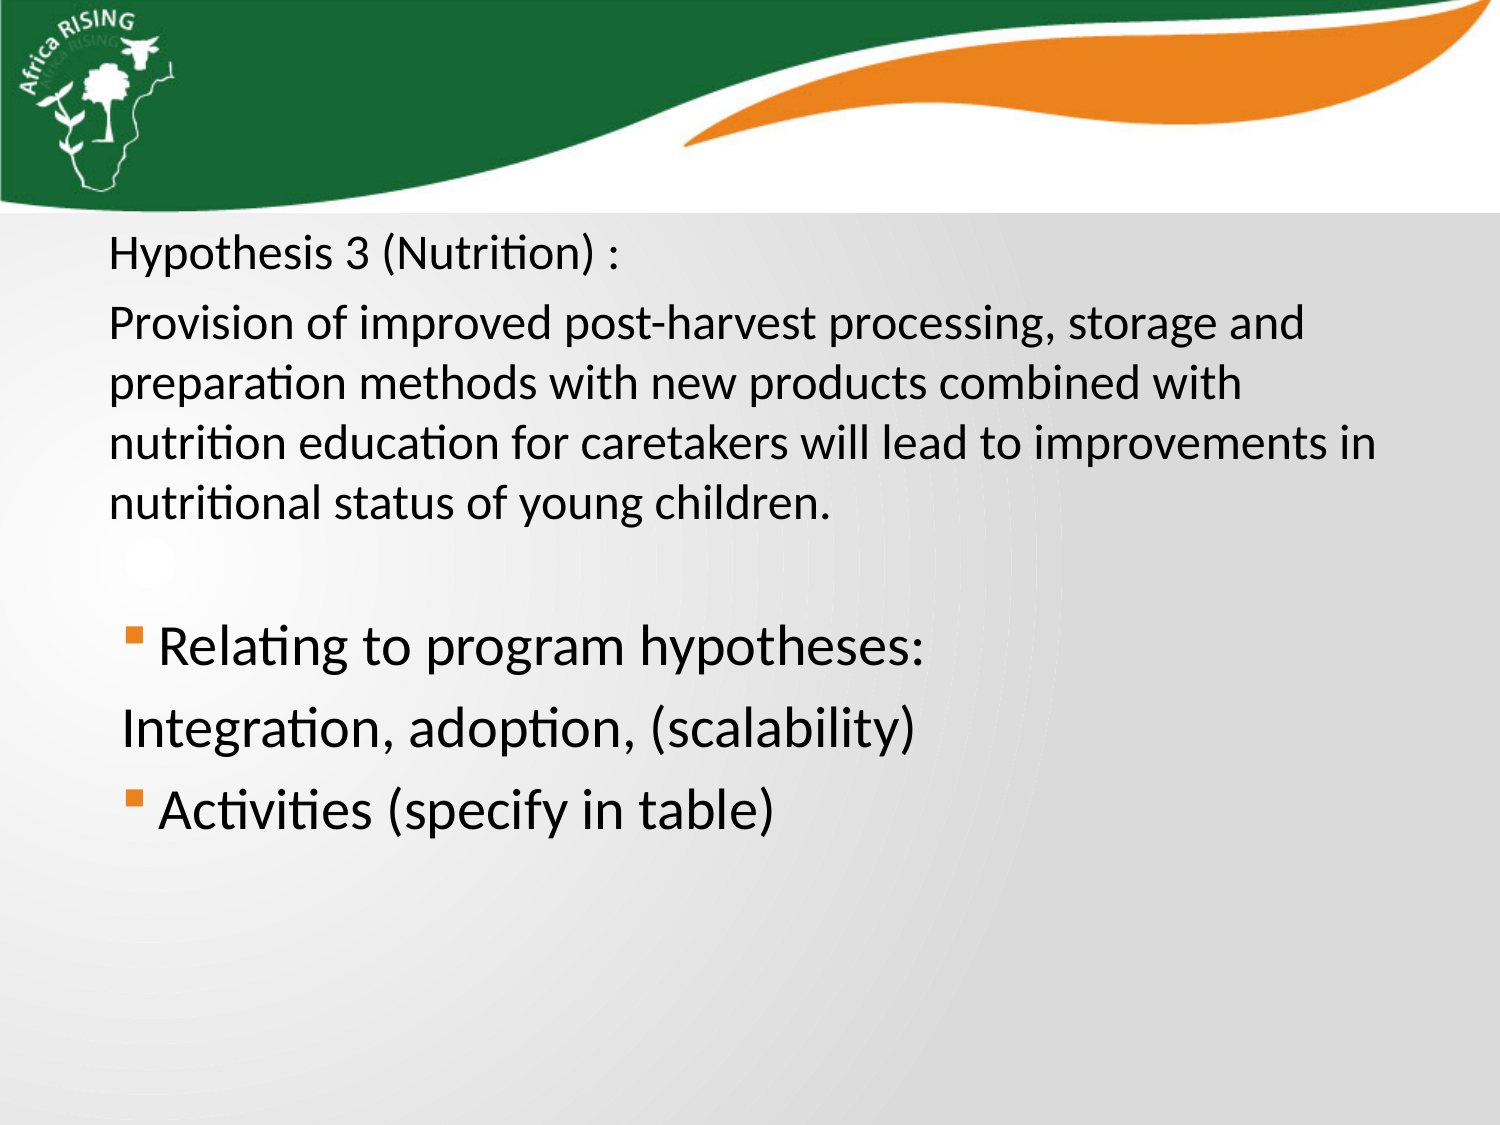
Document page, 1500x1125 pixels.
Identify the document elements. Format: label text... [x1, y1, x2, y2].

list Relating to program hypotheses: Integration, adoption, (scalability) Activities (specify in table) [87, 600, 1363, 813]
picture [0, 0, 1500, 213]
list Hypothesis 3 (Nutrition) : Provision of improved post-harvest processing, storage and preparation methods with new products combined with nutrition education for caretakers will lead to improvements in nutritional status of young children. [75, 212, 1400, 400]
